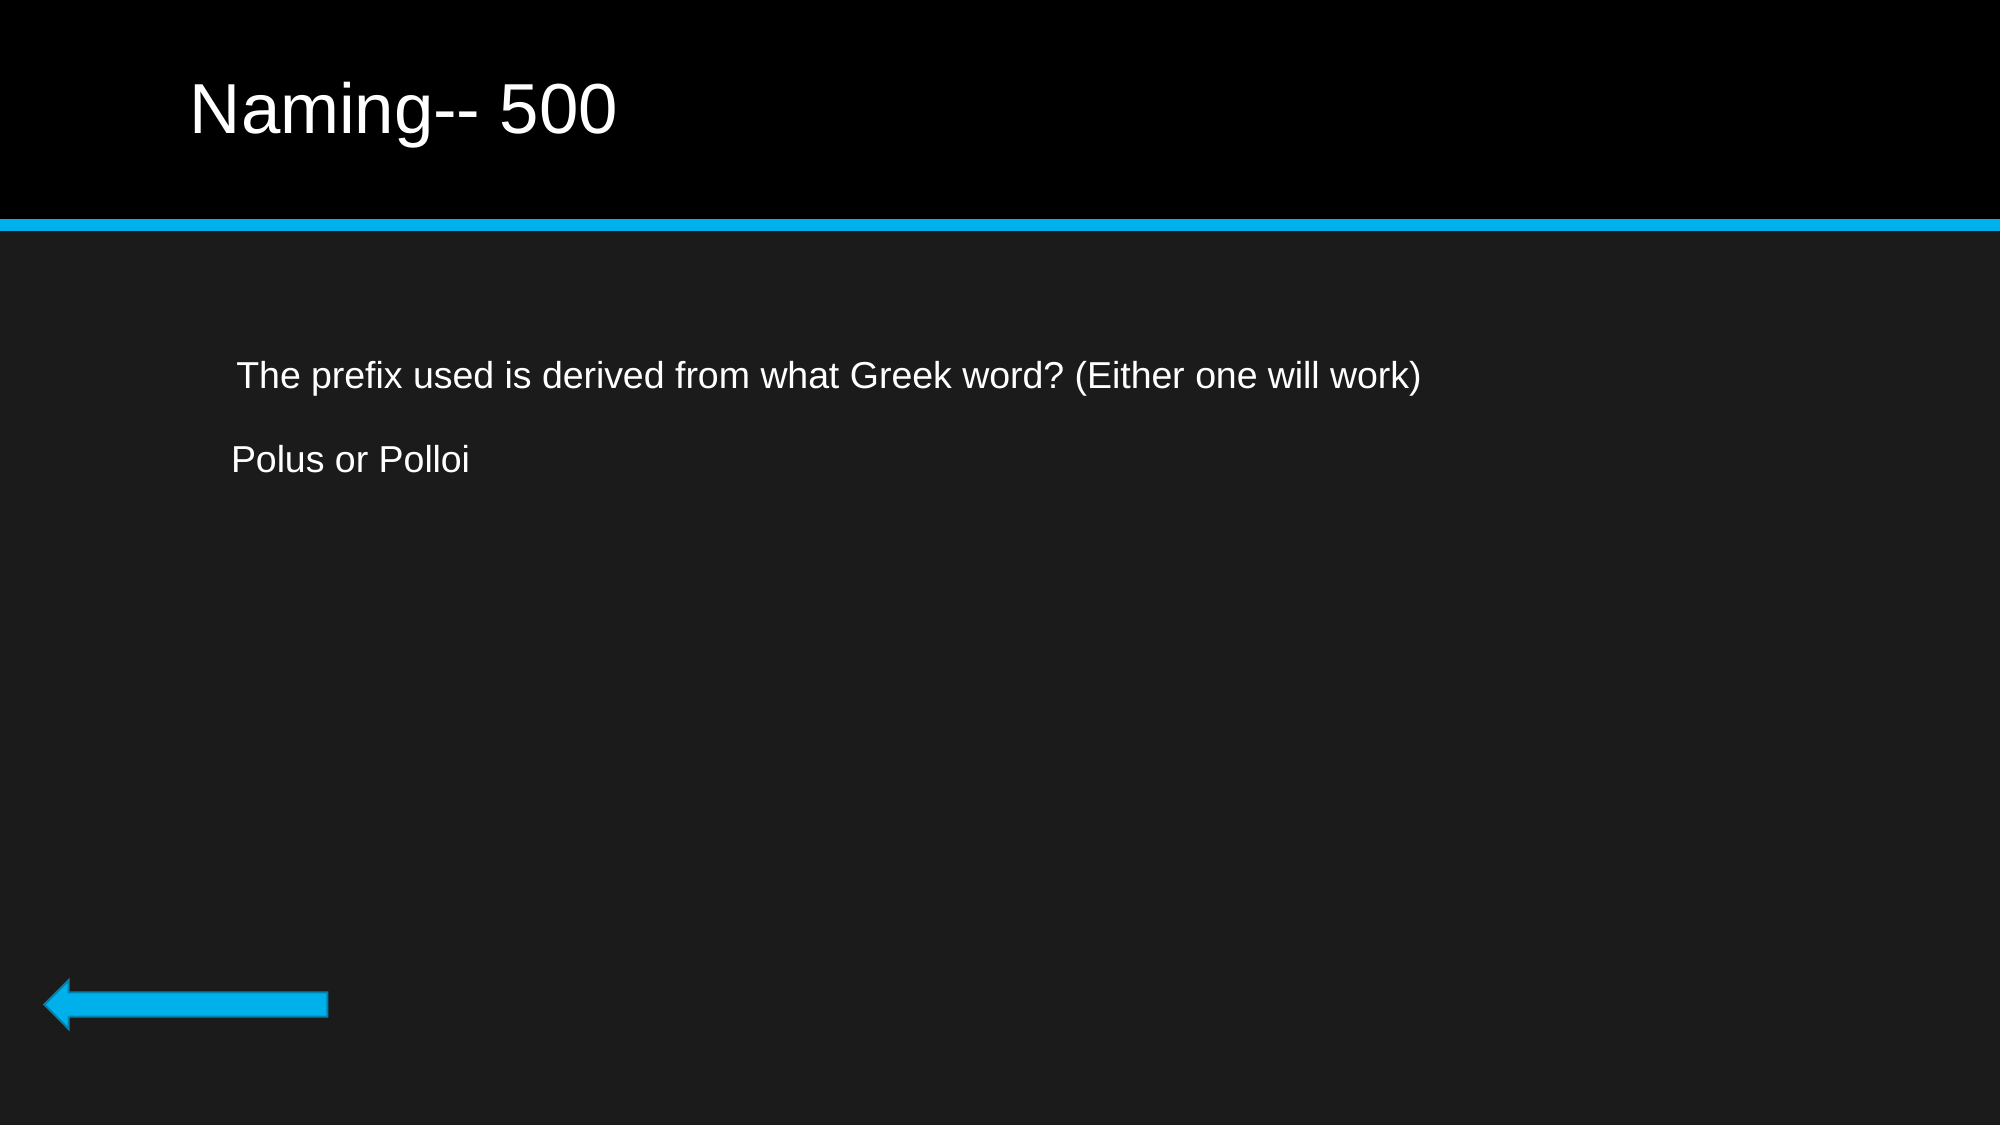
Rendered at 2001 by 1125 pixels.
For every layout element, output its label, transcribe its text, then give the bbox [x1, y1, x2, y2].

text_box Polus or Polloi [216, 428, 486, 488]
text_box The prefix used is derived from what Greek word? (Either one will work) [221, 343, 1438, 404]
text_box [42, 977, 329, 1032]
title Naming-- 500 [174, 20, 1825, 201]
